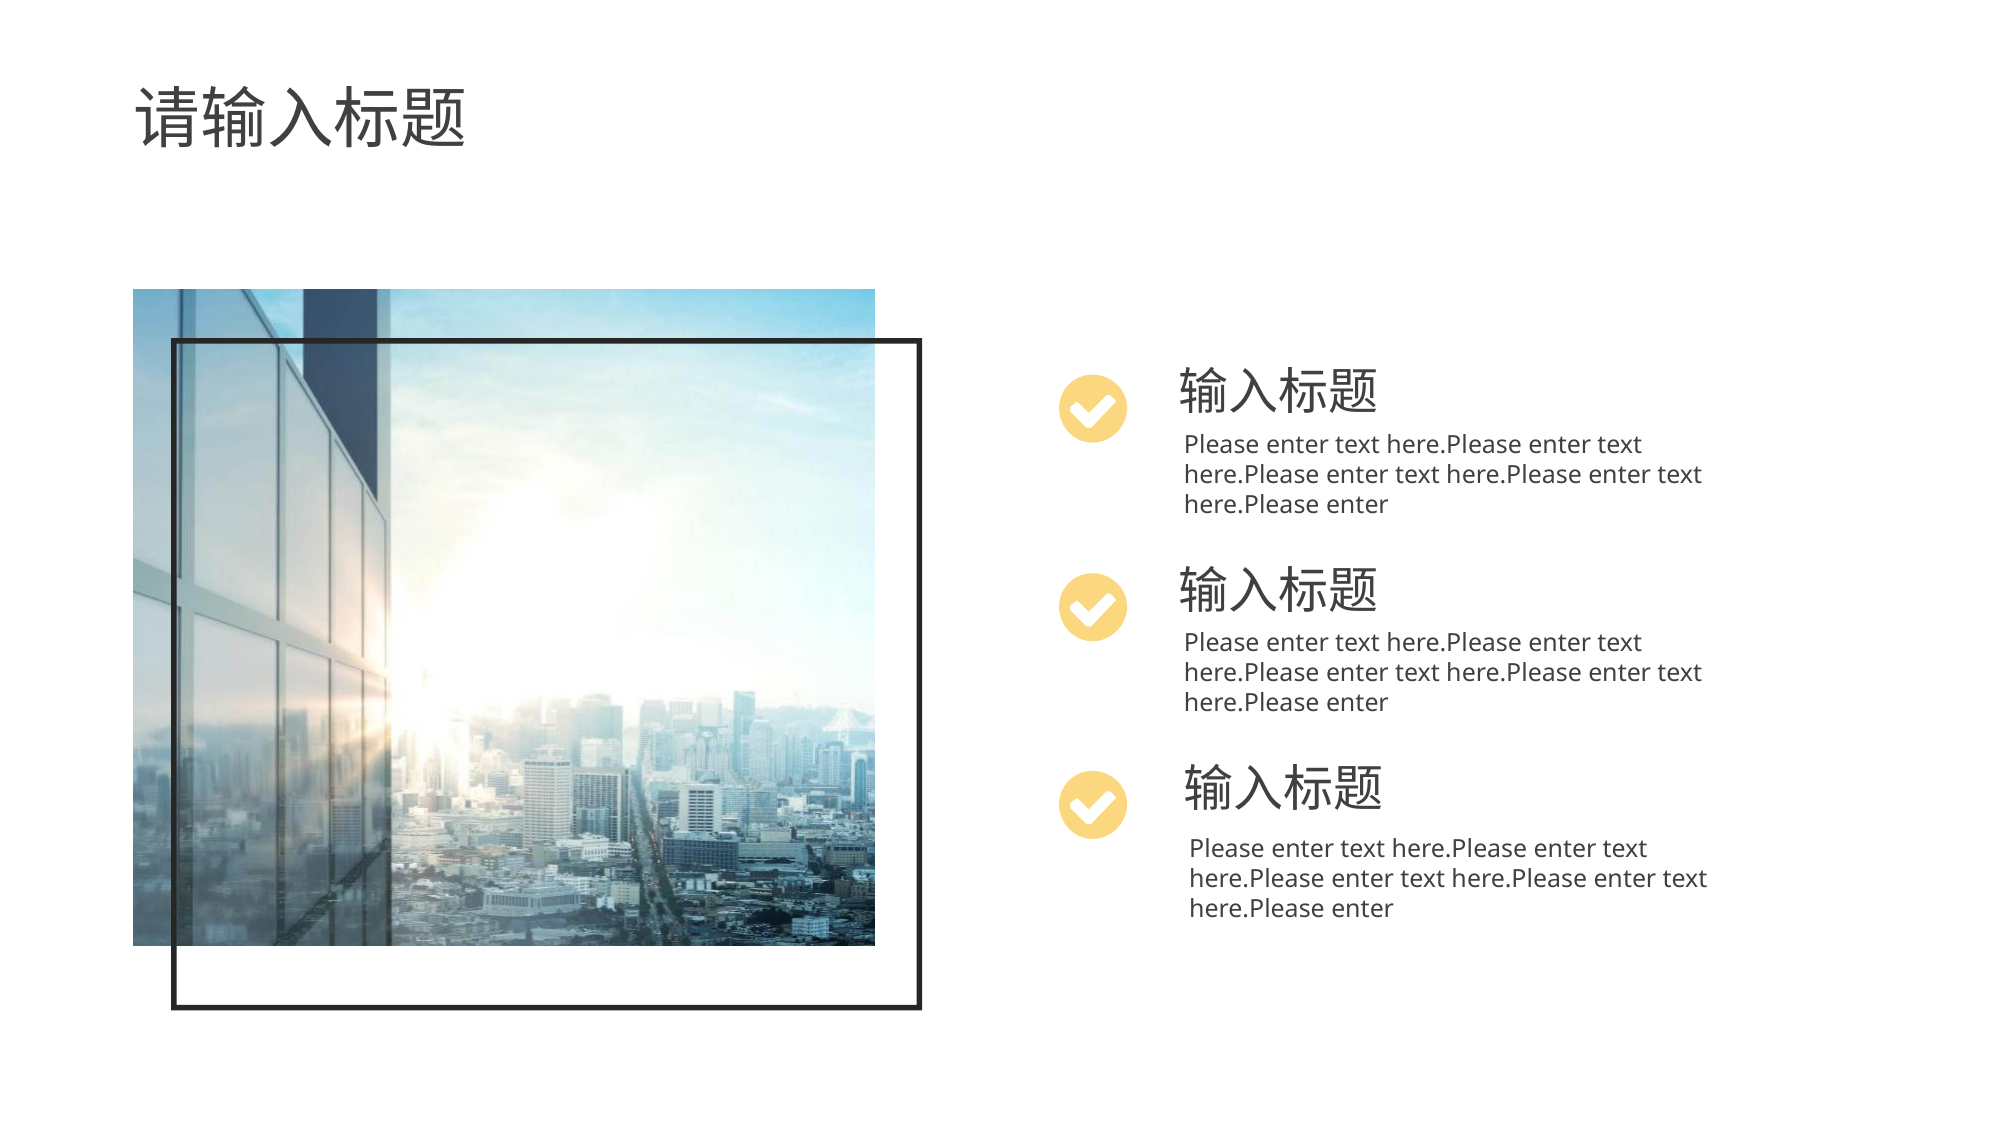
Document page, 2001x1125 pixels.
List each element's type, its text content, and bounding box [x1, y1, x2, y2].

text_box Please enter text here.Please enter text here.Please enter text here.Please enter text here.Please enter [1169, 626, 1786, 724]
text_box [1059, 770, 1128, 839]
text_box 请输入标题 [118, 68, 483, 164]
text_box 输入标题 [1169, 749, 1862, 825]
text_box [170, 337, 923, 1012]
text_box Please enter text here.Please enter text here.Please enter text here.Please enter text here.Please enter [1174, 825, 1791, 930]
text_box 输入标题 [1163, 550, 1857, 626]
text_box [1059, 374, 1128, 443]
text_box 输入标题 [1163, 352, 1857, 428]
text_box [1059, 573, 1128, 642]
text_box Please enter text here.Please enter text here.Please enter text here.Please enter text here.Please enter [1169, 428, 1786, 526]
picture [133, 289, 875, 946]
